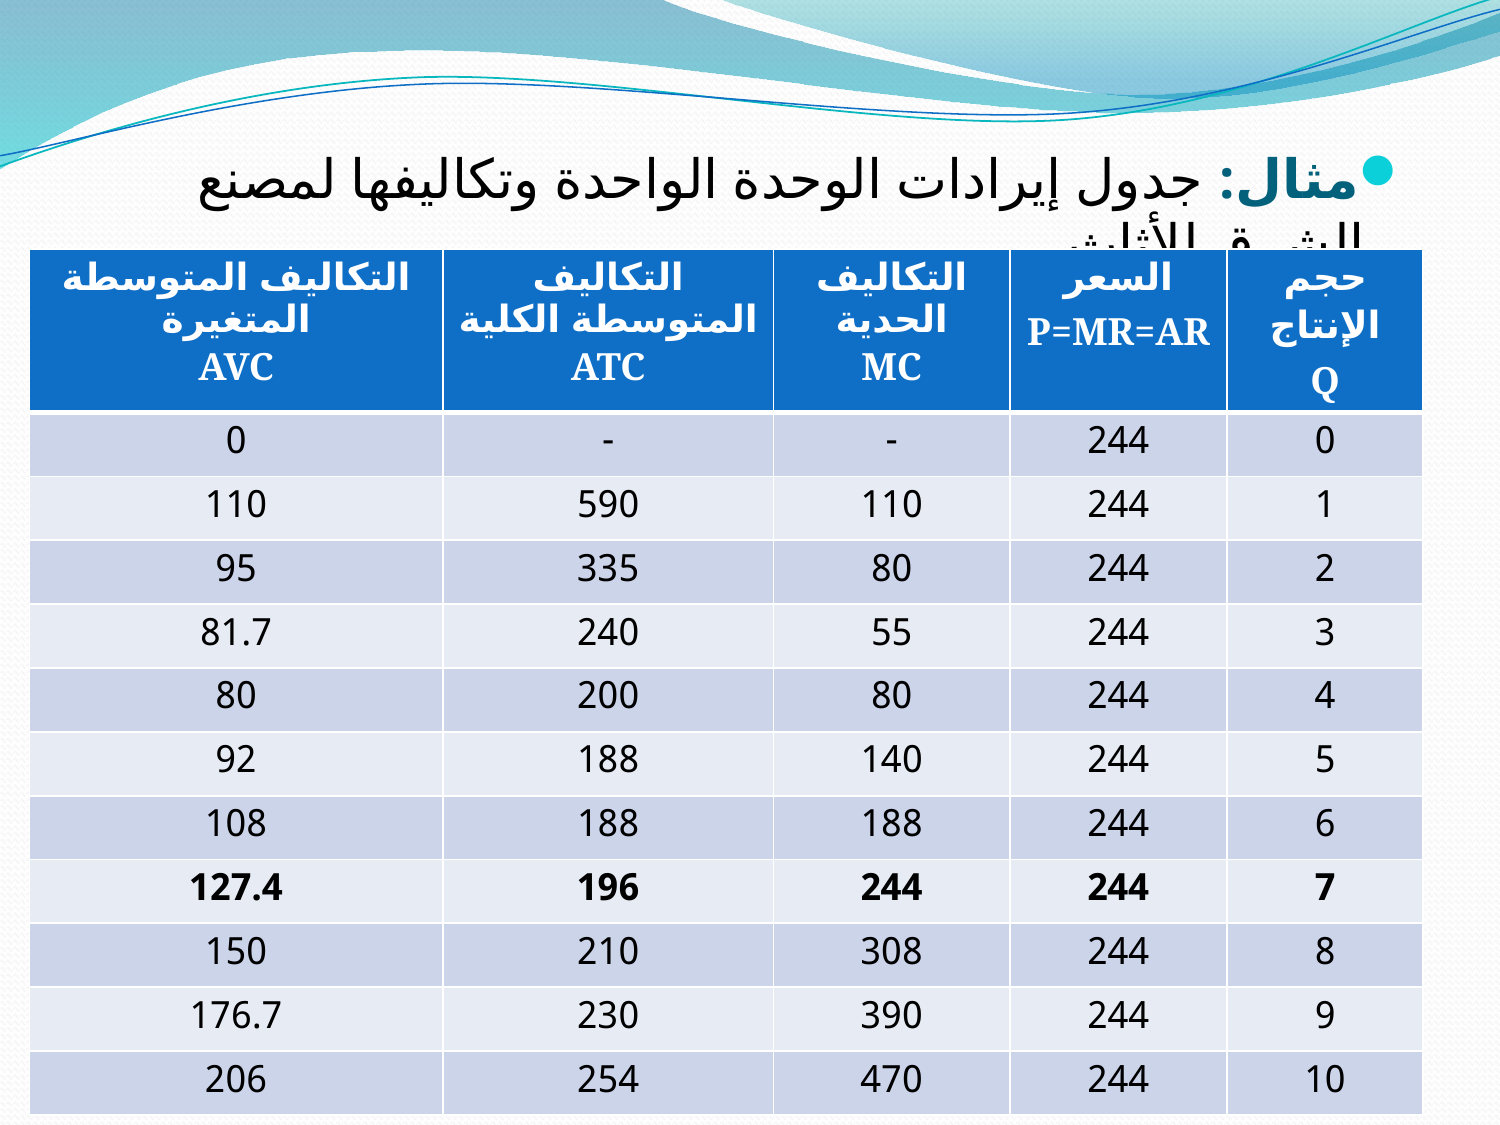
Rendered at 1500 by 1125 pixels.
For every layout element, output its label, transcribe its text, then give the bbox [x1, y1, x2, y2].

table_cell 7 [1228, 860, 1422, 922]
table_cell 80 [30, 669, 442, 731]
table_cell 176.7 [30, 988, 442, 1050]
table_header حجم الإنتاج Q [1228, 250, 1422, 410]
table_cell 244 [1011, 1052, 1226, 1114]
table_cell 254 [444, 1052, 773, 1114]
table_header التكاليف المتوسطة الكلية ATC [444, 250, 773, 410]
table_cell 244 [1011, 541, 1226, 603]
table_cell 244 [1011, 924, 1226, 986]
table_cell 188 [774, 797, 1009, 859]
table_cell 55 [774, 605, 1009, 667]
table_cell 196 [444, 860, 773, 922]
table_header السعر P=MR=AR [1011, 250, 1226, 410]
table_cell 308 [774, 924, 1009, 986]
table_cell 2 [1228, 541, 1422, 603]
table_cell 95 [30, 541, 442, 603]
table_cell 81.7 [30, 605, 442, 667]
table_cell 10 [1228, 1052, 1422, 1114]
table_cell 244 [1011, 669, 1226, 731]
table_cell 470 [774, 1052, 1009, 1114]
table_cell 4 [1228, 669, 1422, 731]
table_cell 188 [444, 797, 773, 859]
table_cell 244 [1011, 415, 1226, 476]
table_cell 206 [30, 1052, 442, 1114]
table_cell 150 [30, 924, 442, 986]
table_cell 92 [30, 733, 442, 795]
table_cell 80 [774, 541, 1009, 603]
table_cell 188 [444, 733, 773, 795]
table_cell 80 [774, 669, 1009, 731]
table_header التكاليف المتوسطة المتغيرة AVC [30, 250, 442, 410]
table_cell 1 [1228, 477, 1422, 539]
table_cell 200 [444, 669, 773, 731]
table_cell - [444, 415, 773, 476]
table_cell 127.4 [30, 860, 442, 922]
table_cell 0 [1228, 415, 1422, 476]
table_cell 390 [774, 988, 1009, 1050]
table_cell 140 [774, 733, 1009, 795]
table_cell 210 [444, 924, 773, 986]
table_cell 8 [1228, 924, 1422, 986]
table_cell 244 [1011, 477, 1226, 539]
table_cell 244 [1011, 797, 1226, 859]
table_cell 244 [1011, 733, 1226, 795]
table_cell 244 [774, 860, 1009, 922]
table_cell 110 [30, 477, 442, 539]
table_cell 0 [30, 415, 442, 476]
table_cell 5 [1228, 733, 1422, 795]
table_cell - [774, 415, 1009, 476]
table_cell 244 [1011, 860, 1226, 922]
table_cell 108 [30, 797, 442, 859]
list مثال: جدول إيرادات الوحدة الواحدة وتكاليفها لمصنع الشرق للأثاث. [75, 137, 1425, 858]
table_cell 230 [444, 988, 773, 1050]
table_cell 9 [1228, 988, 1422, 1050]
table_header التكاليف الحدية MC [774, 250, 1009, 410]
table_cell 6 [1228, 797, 1422, 859]
table_cell 3 [1228, 605, 1422, 667]
table_cell 244 [1011, 605, 1226, 667]
table_cell 244 [1011, 988, 1226, 1050]
table_cell 240 [444, 605, 773, 667]
table_cell 590 [444, 477, 773, 539]
table_cell 335 [444, 541, 773, 603]
table_cell 110 [774, 477, 1009, 539]
